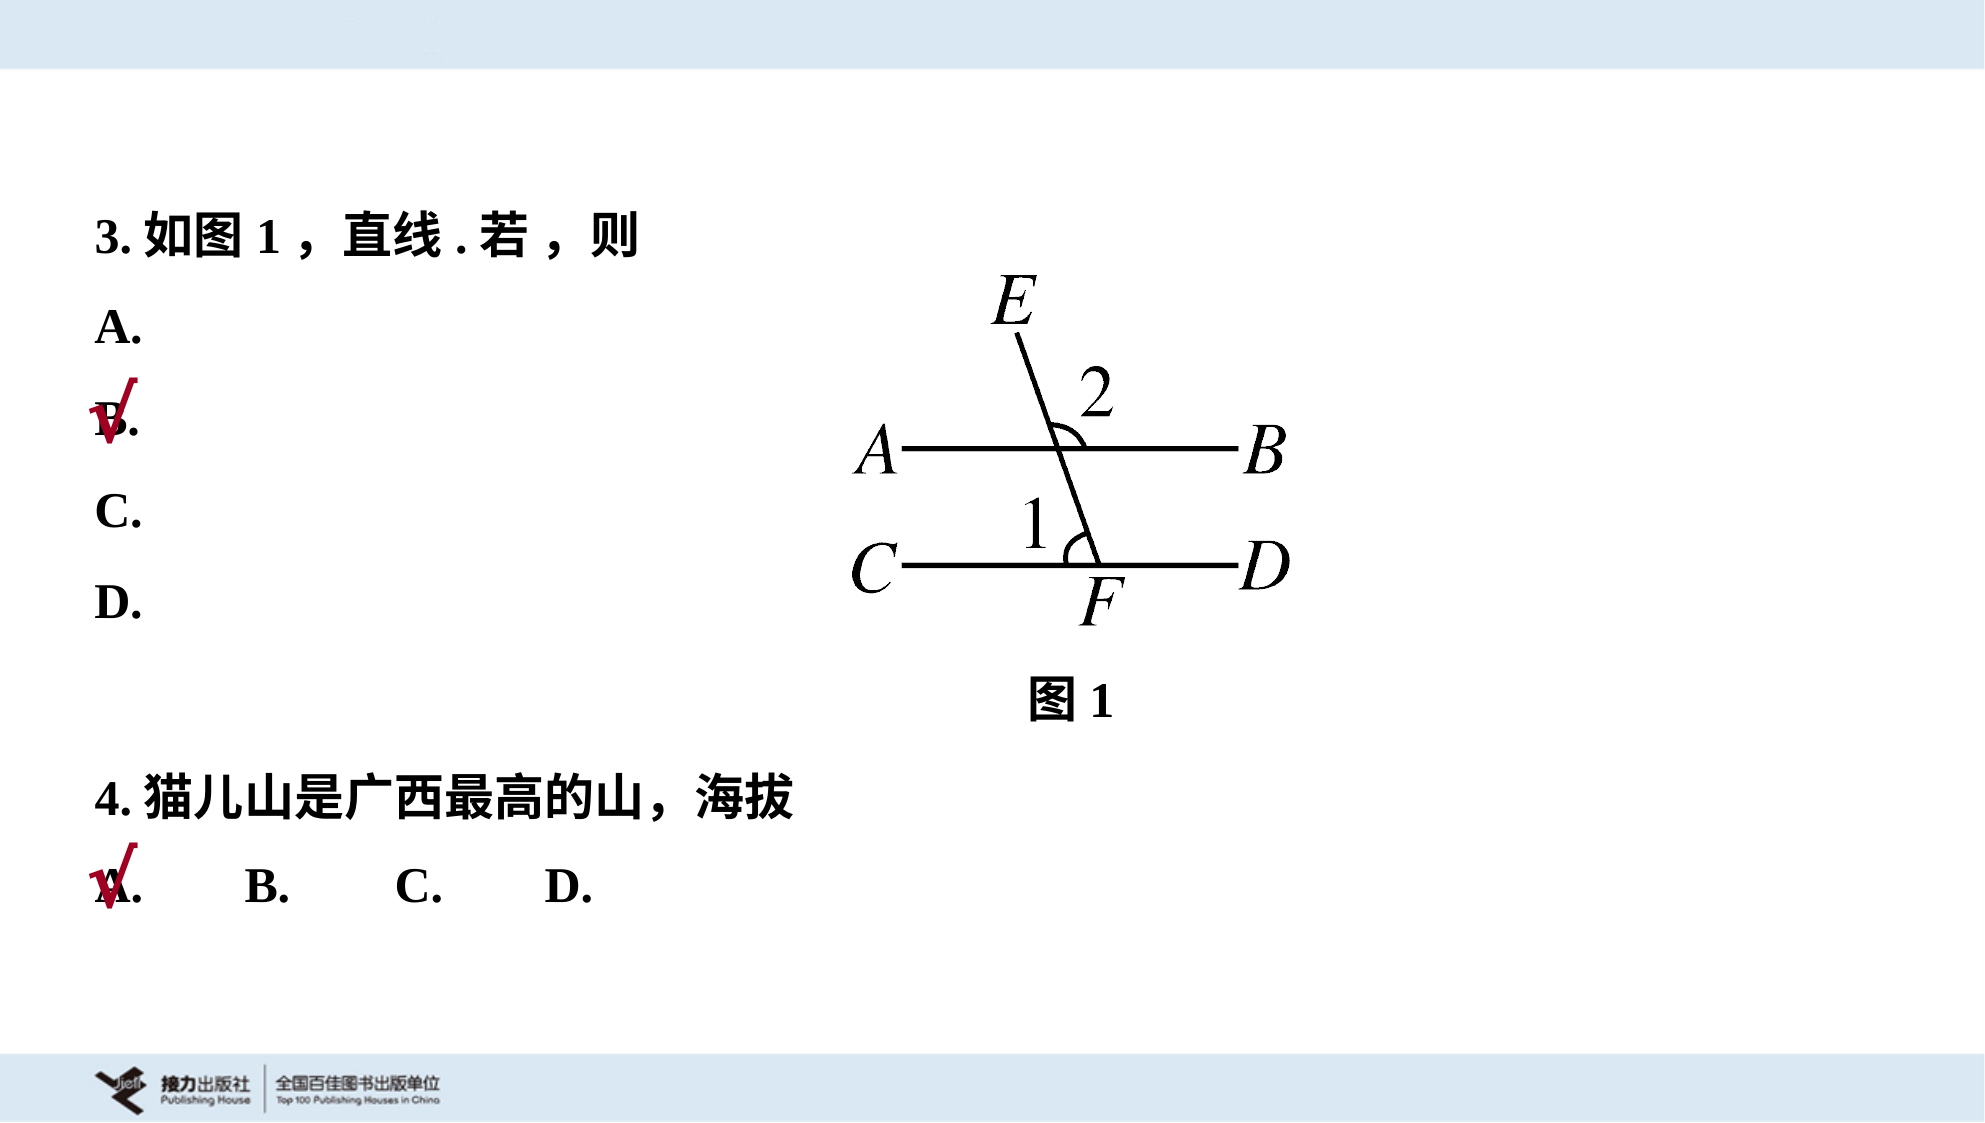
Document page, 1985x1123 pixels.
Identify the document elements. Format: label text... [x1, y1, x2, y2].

text_box √ [86, 365, 139, 459]
text_box √ [86, 830, 139, 924]
picture [0, 0, 1985, 1122]
text_box 图1 [1027, 639, 1114, 787]
